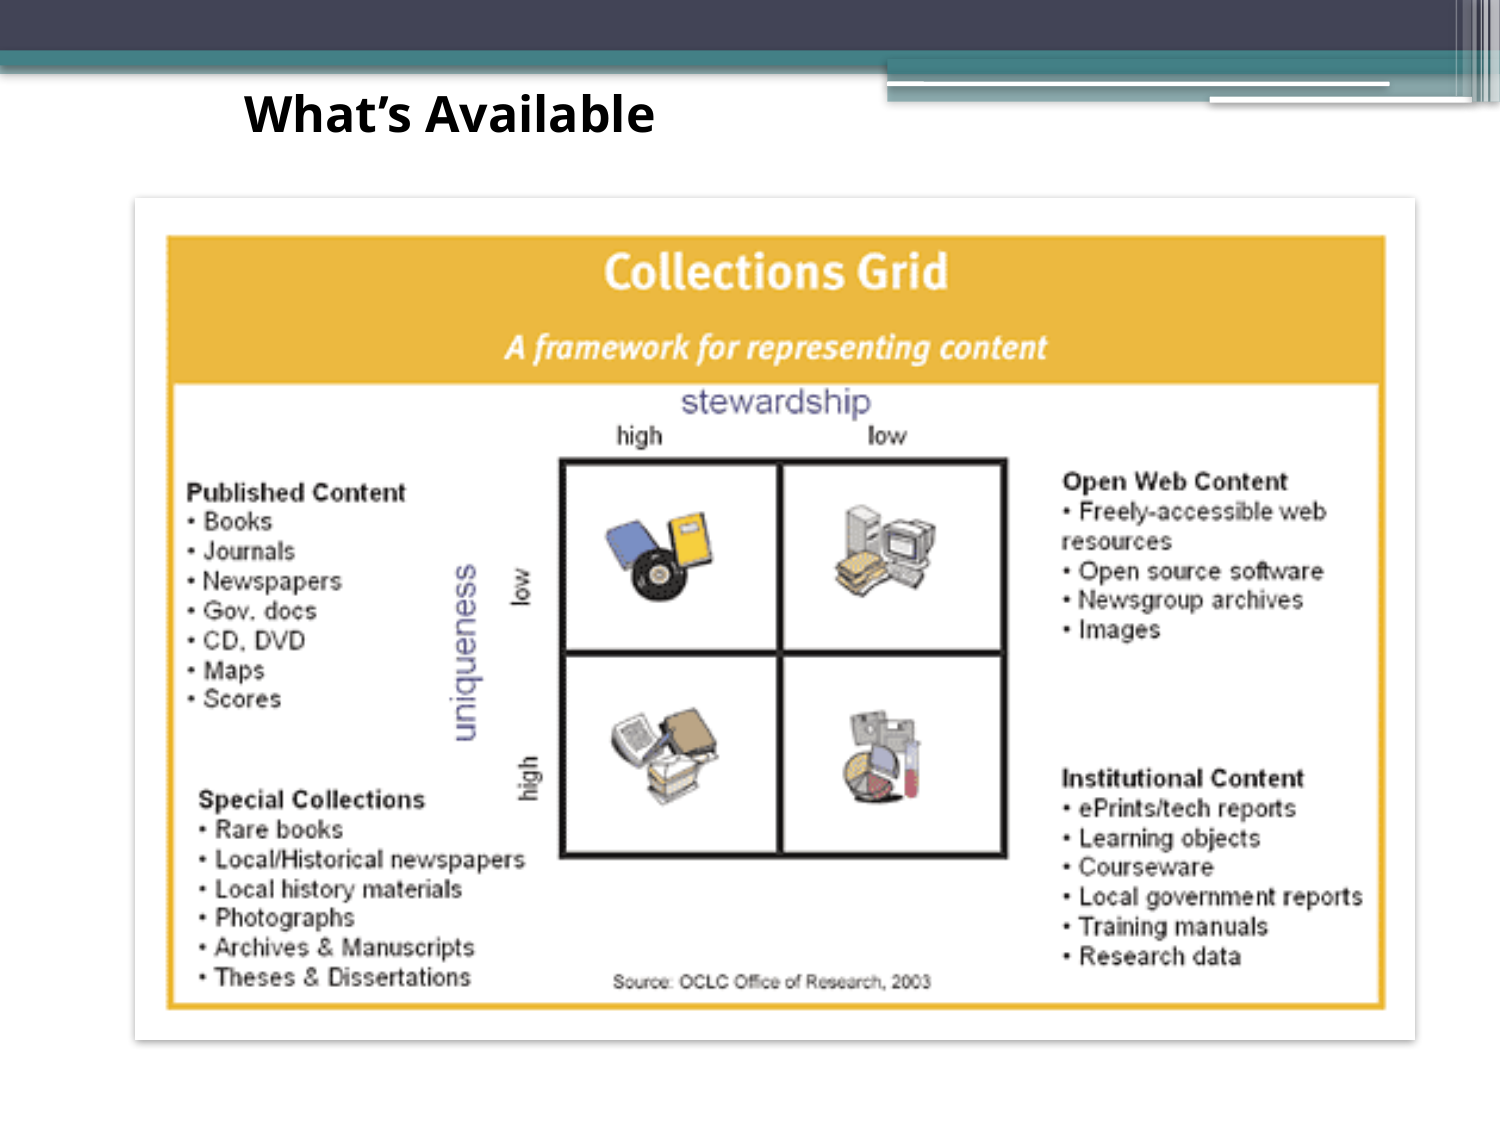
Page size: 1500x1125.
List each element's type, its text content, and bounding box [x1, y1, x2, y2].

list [149, 212, 1402, 1026]
text_box What’s Available [0, 74, 900, 150]
